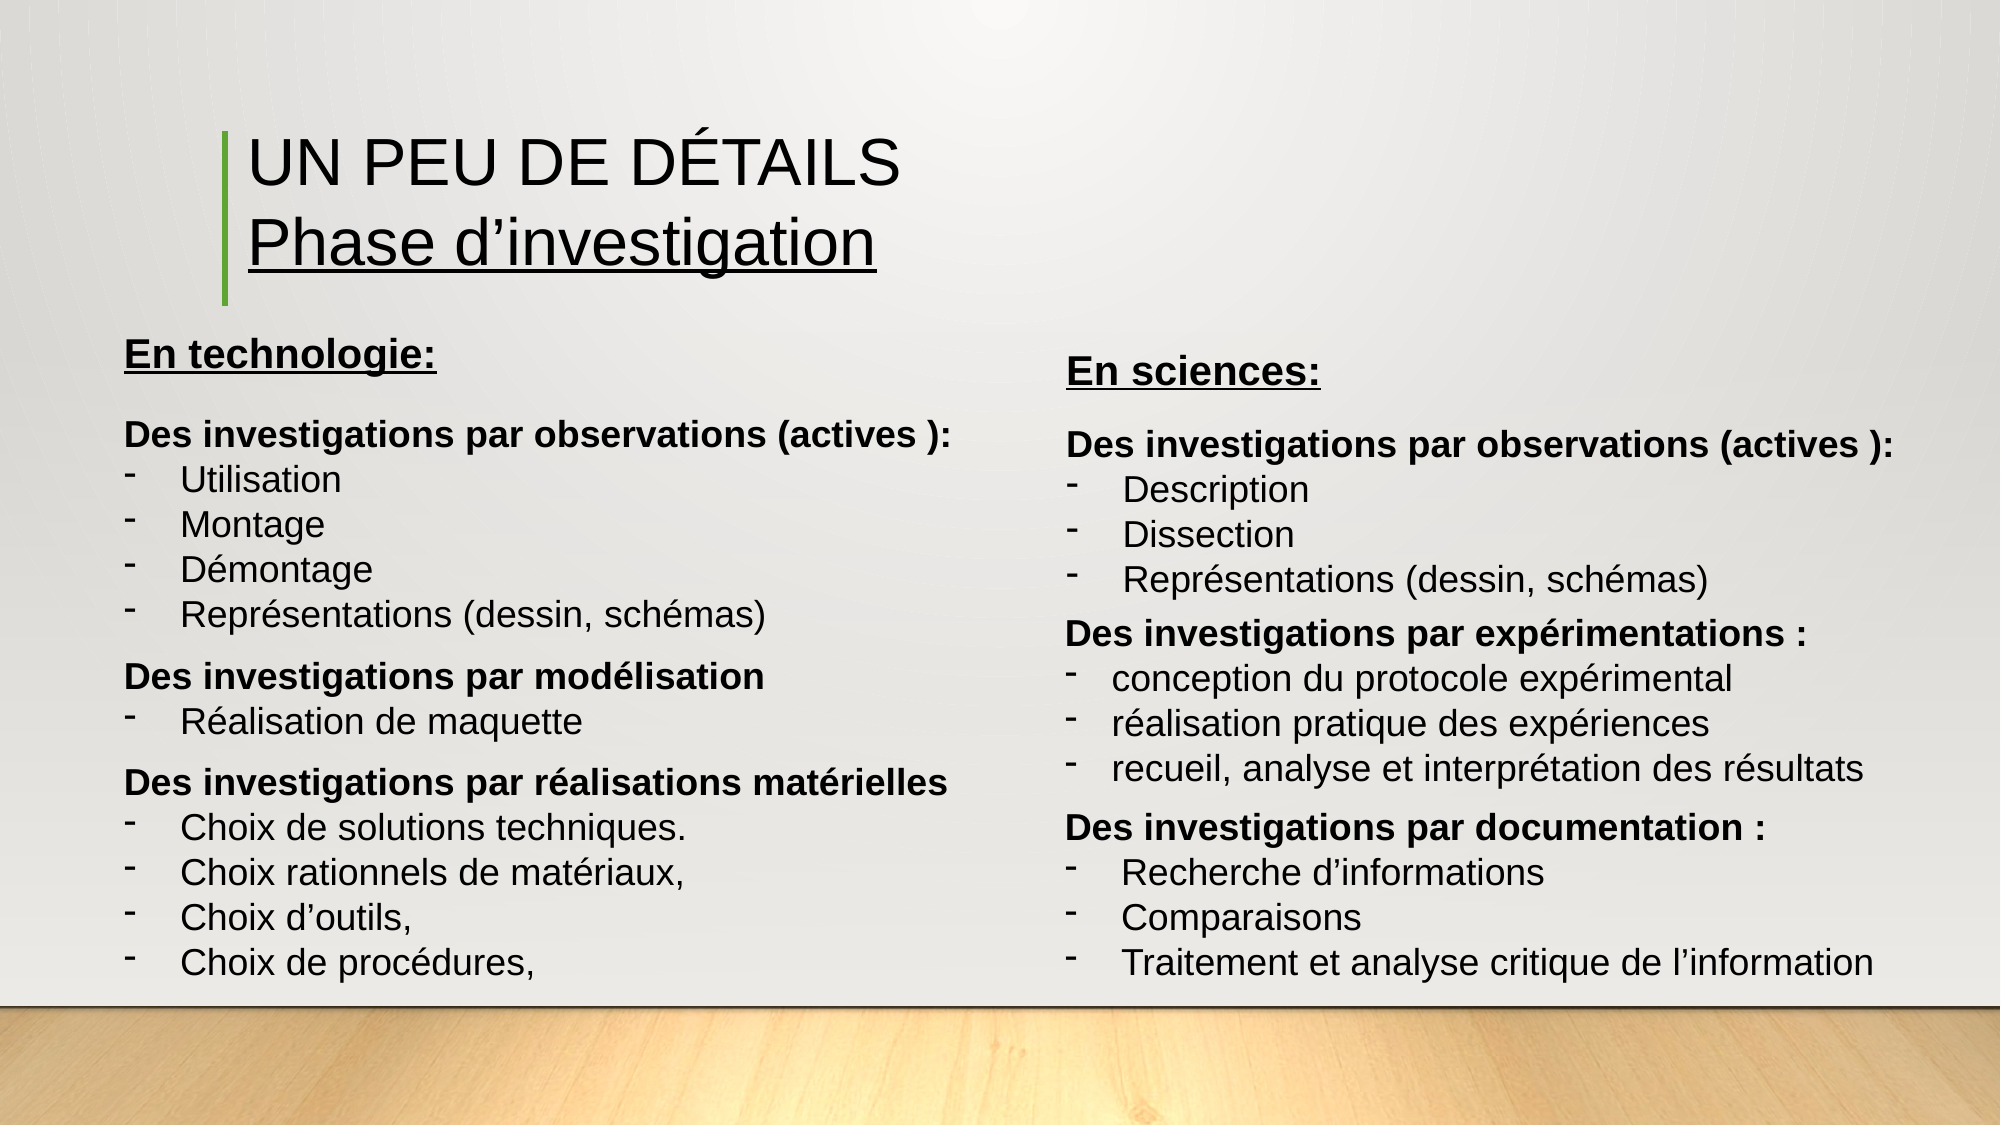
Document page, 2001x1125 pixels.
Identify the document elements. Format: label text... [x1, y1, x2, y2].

text_box Des investigations par réalisations matérielles Choix de solutions techniques. Choix rationnels de matériaux, Choix d’outils, Choix de procédures, [109, 750, 1050, 991]
text_box Des investigations par expérimentations : conception du protocole expérimental réalisation pratique des expériences recueil, analyse et interprétation des résultats [1050, 602, 2000, 795]
text_box Un peu de détails Phase d’investigation [232, 111, 1825, 286]
text_box Des investigations par documentation : Recherche d’informations Comparaisons Traitement et analyse critique de l’information [1050, 795, 2000, 991]
text_box Des investigations par modélisation Réalisation de maquette [109, 644, 1050, 750]
picture [0, 1006, 2000, 1125]
text_box En technologie: [108, 319, 1013, 385]
text_box Des investigations par observations (actives ): Utilisation Montage Démontage Représentations (dessin, schémas) [108, 402, 1103, 643]
text_box En sciences: [1051, 336, 1676, 402]
text_box Des investigations par observations (actives ): Description Dissection Représentations (dessin, schémas) [1051, 412, 1955, 602]
